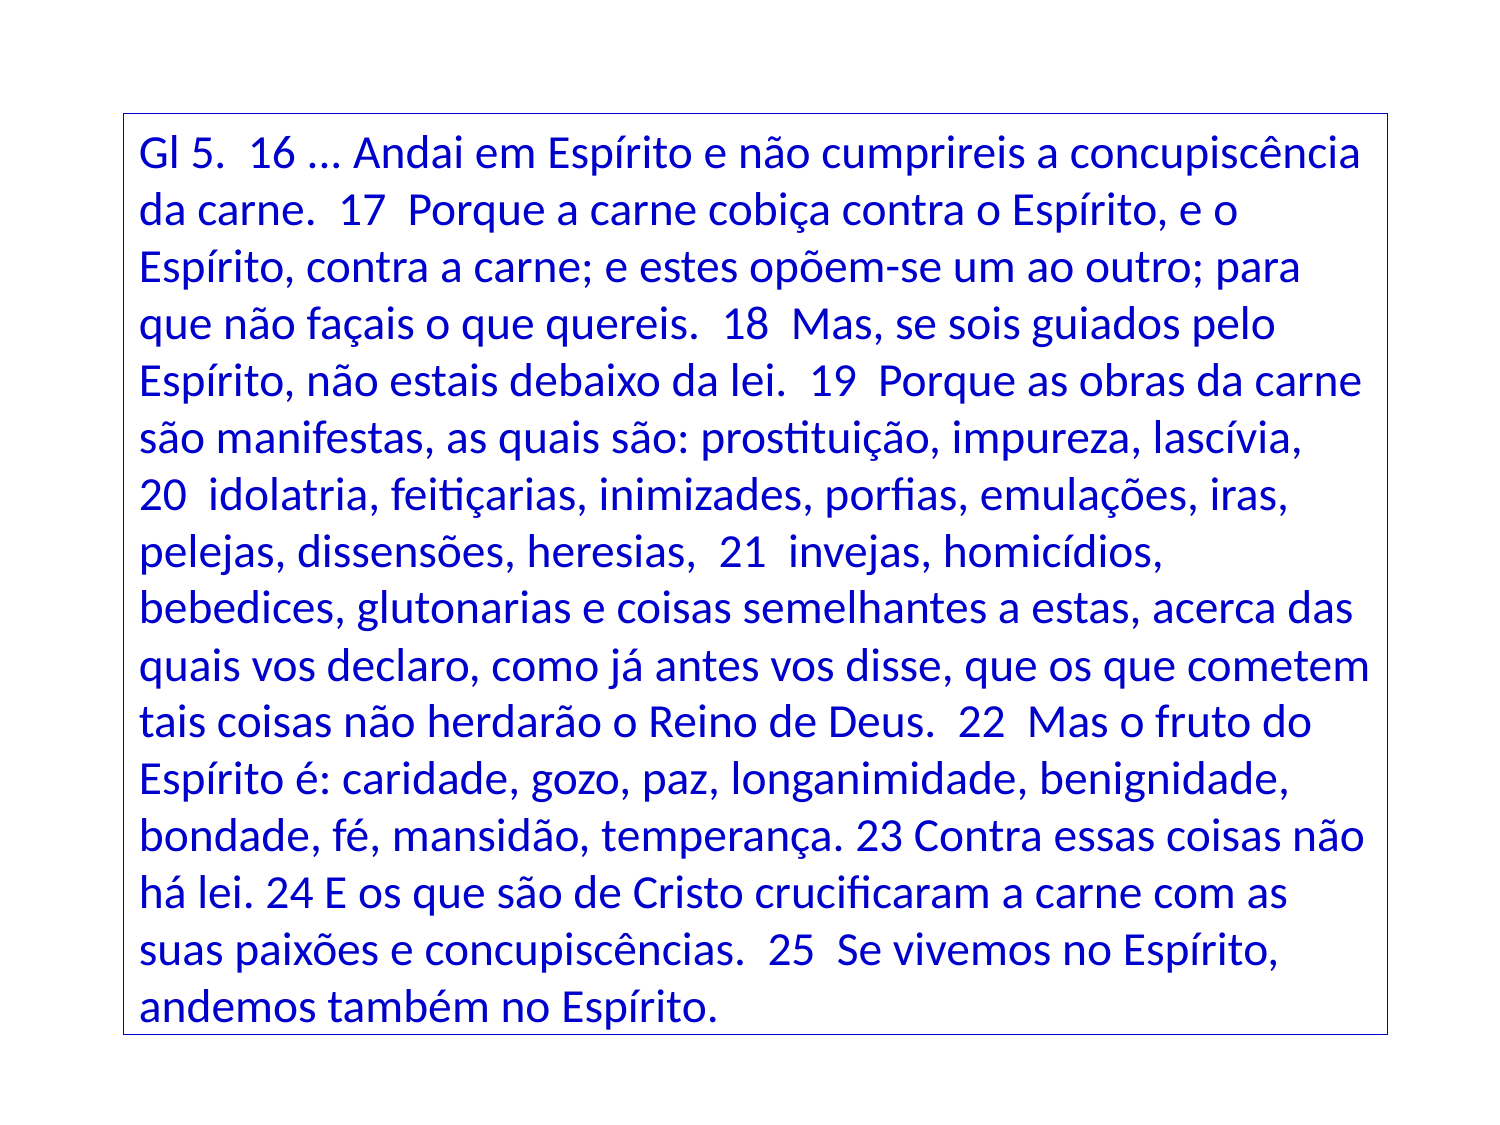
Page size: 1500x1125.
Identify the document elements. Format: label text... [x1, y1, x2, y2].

list Gl 5. 16 ... Andai em Espírito e não cumprireis a concupiscência da carne. 17 Porque a carne cobiça contra o Espírito, e o Espírito, contra a carne; e estes opõem-se um ao outro; para que não façais o que quereis. 18 Mas, se sois guiados pelo Espírito, não estais debaixo da lei. 19 Porque as obras da carne são manifestas, as quais são: prostituição, impureza, lascívia, 20 idolatria, feitiçarias, inimizades, porfias, emulações, iras, pelejas, dissensões, heresias, 21 invejas, homicídios, bebedices, glutonarias e coisas semelhantes a estas, acerca das quais vos declaro, como já antes vos disse, que os que cometem tais coisas não herdarão o Reino de Deus. 22 Mas o fruto do Espírito é: caridade, gozo, paz, longanimidade, benignidade, bondade, fé, mansidão, temperança. 23 Contra essas coisas não há lei. 24 E os que são de Cristo crucificaram a carne com as suas paixões e concupiscências. 25 Se vivemos no Espírito, andemos também no Espírito. [123, 113, 1388, 1035]
